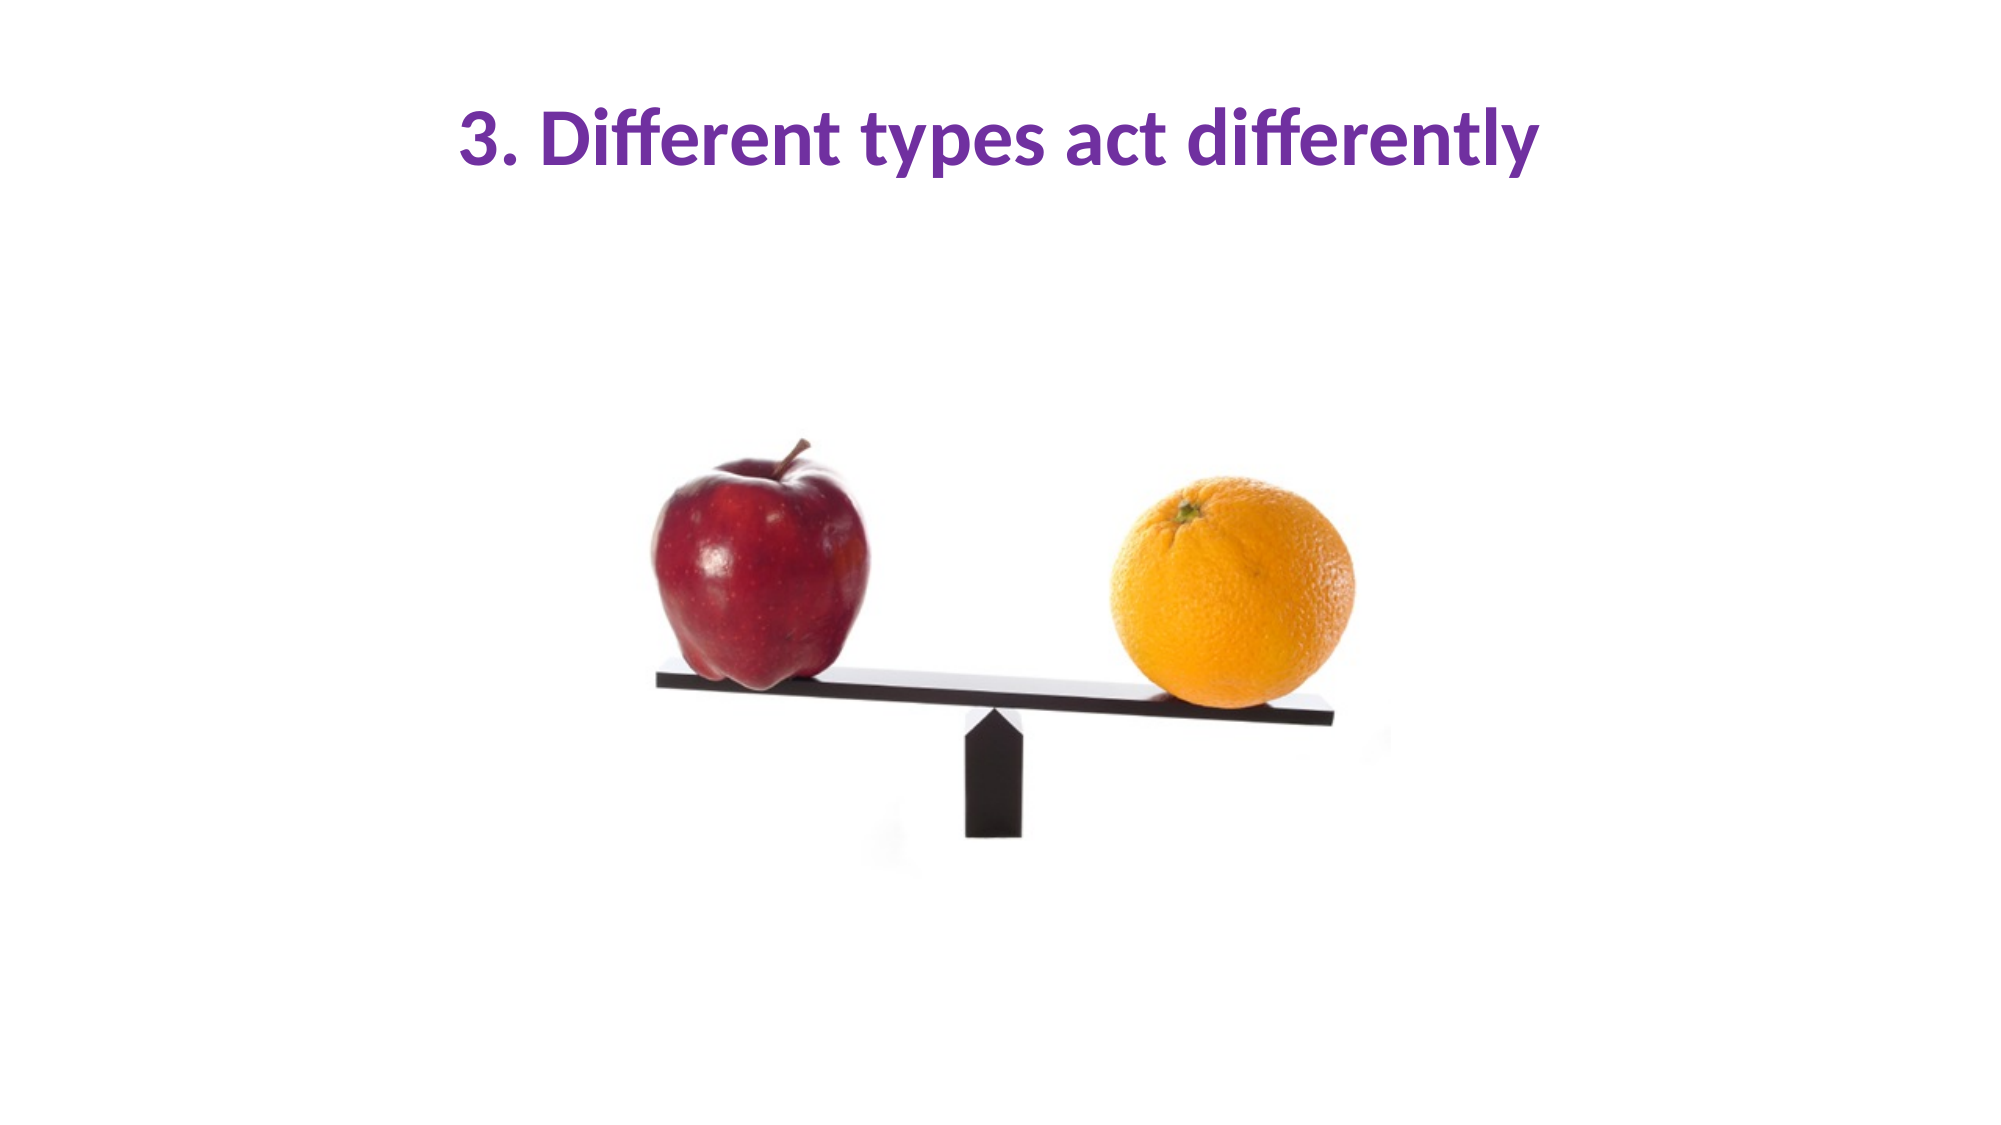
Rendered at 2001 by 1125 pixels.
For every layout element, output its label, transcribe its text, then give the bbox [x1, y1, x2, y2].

title 3. Different types act differently [262, 45, 1738, 233]
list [609, 340, 1391, 927]
